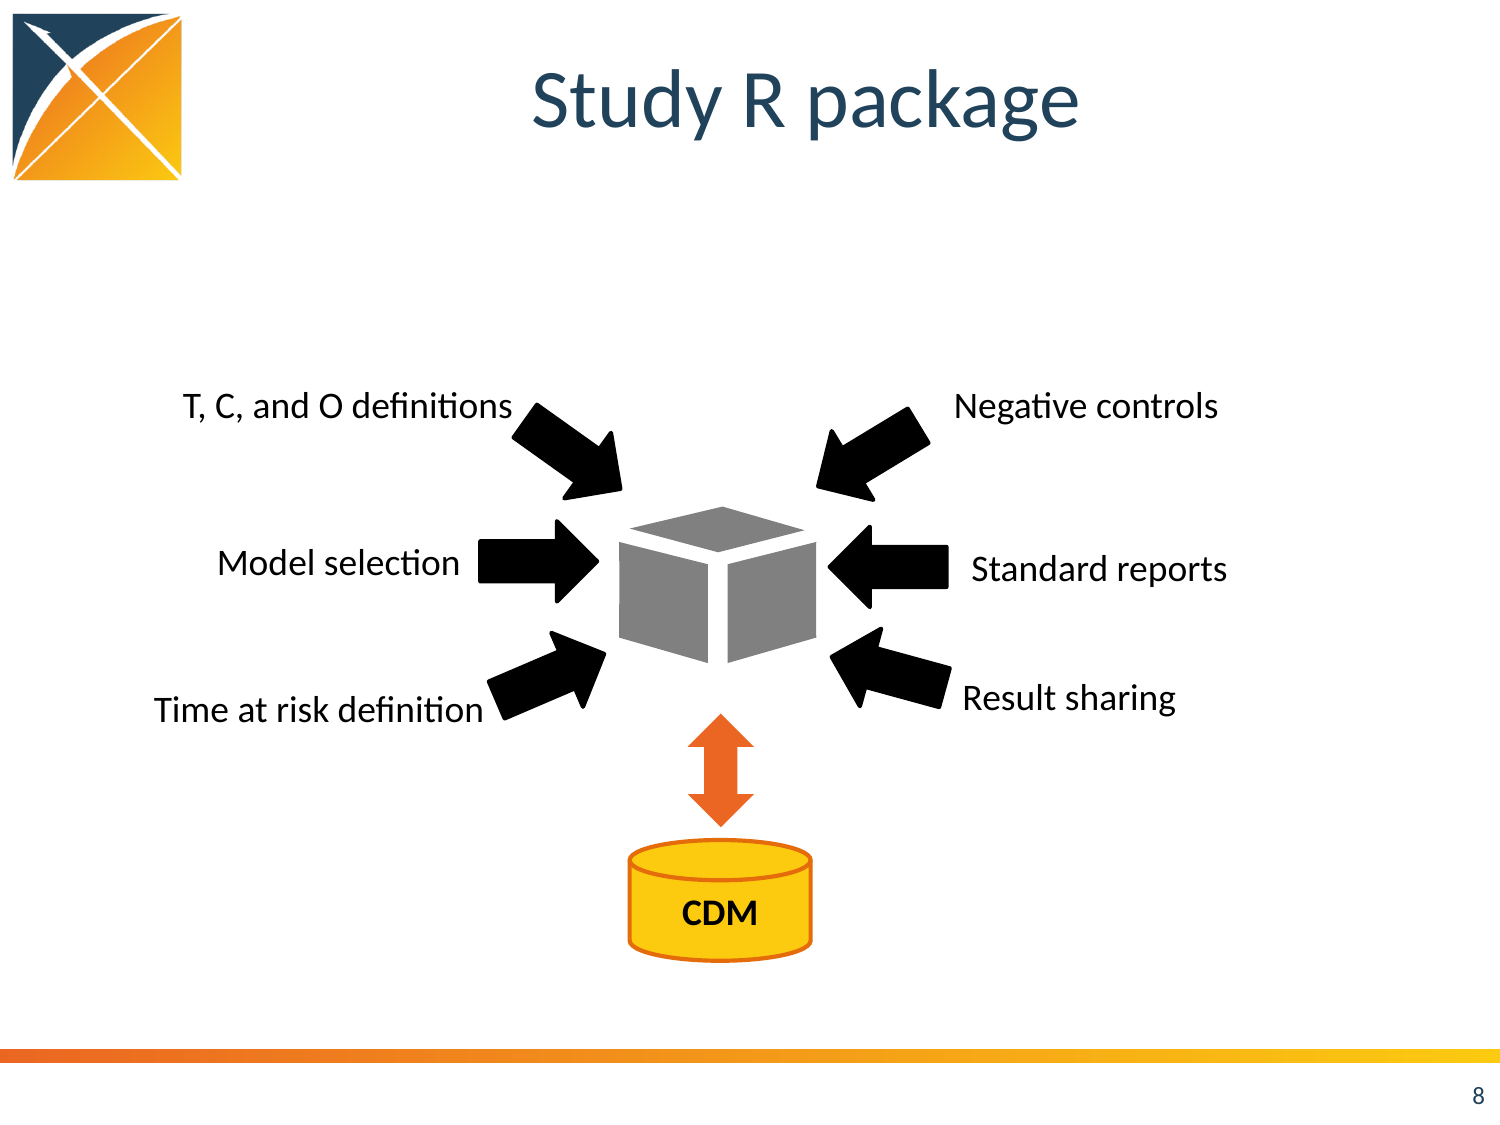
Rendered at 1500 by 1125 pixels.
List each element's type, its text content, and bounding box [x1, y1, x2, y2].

text_box [486, 630, 607, 721]
text_box Model selection [202, 531, 477, 591]
text_box [829, 626, 952, 710]
text_box [511, 402, 623, 501]
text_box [618, 506, 817, 664]
text_box T, C, and O definitions [168, 373, 529, 434]
text_box Result sharing [947, 665, 1192, 726]
text_box [685, 711, 756, 830]
picture [0, 0, 206, 200]
text_box Standard reports [956, 536, 1243, 597]
slide_number 8 [1149, 1065, 1500, 1125]
text_box [827, 524, 949, 610]
text_box [816, 406, 931, 502]
title Study R package [187, 24, 1425, 163]
text_box [478, 519, 600, 604]
text_box CDM [627, 837, 813, 963]
text_box Negative controls [939, 373, 1234, 434]
text_box Time at risk definition [138, 677, 500, 738]
